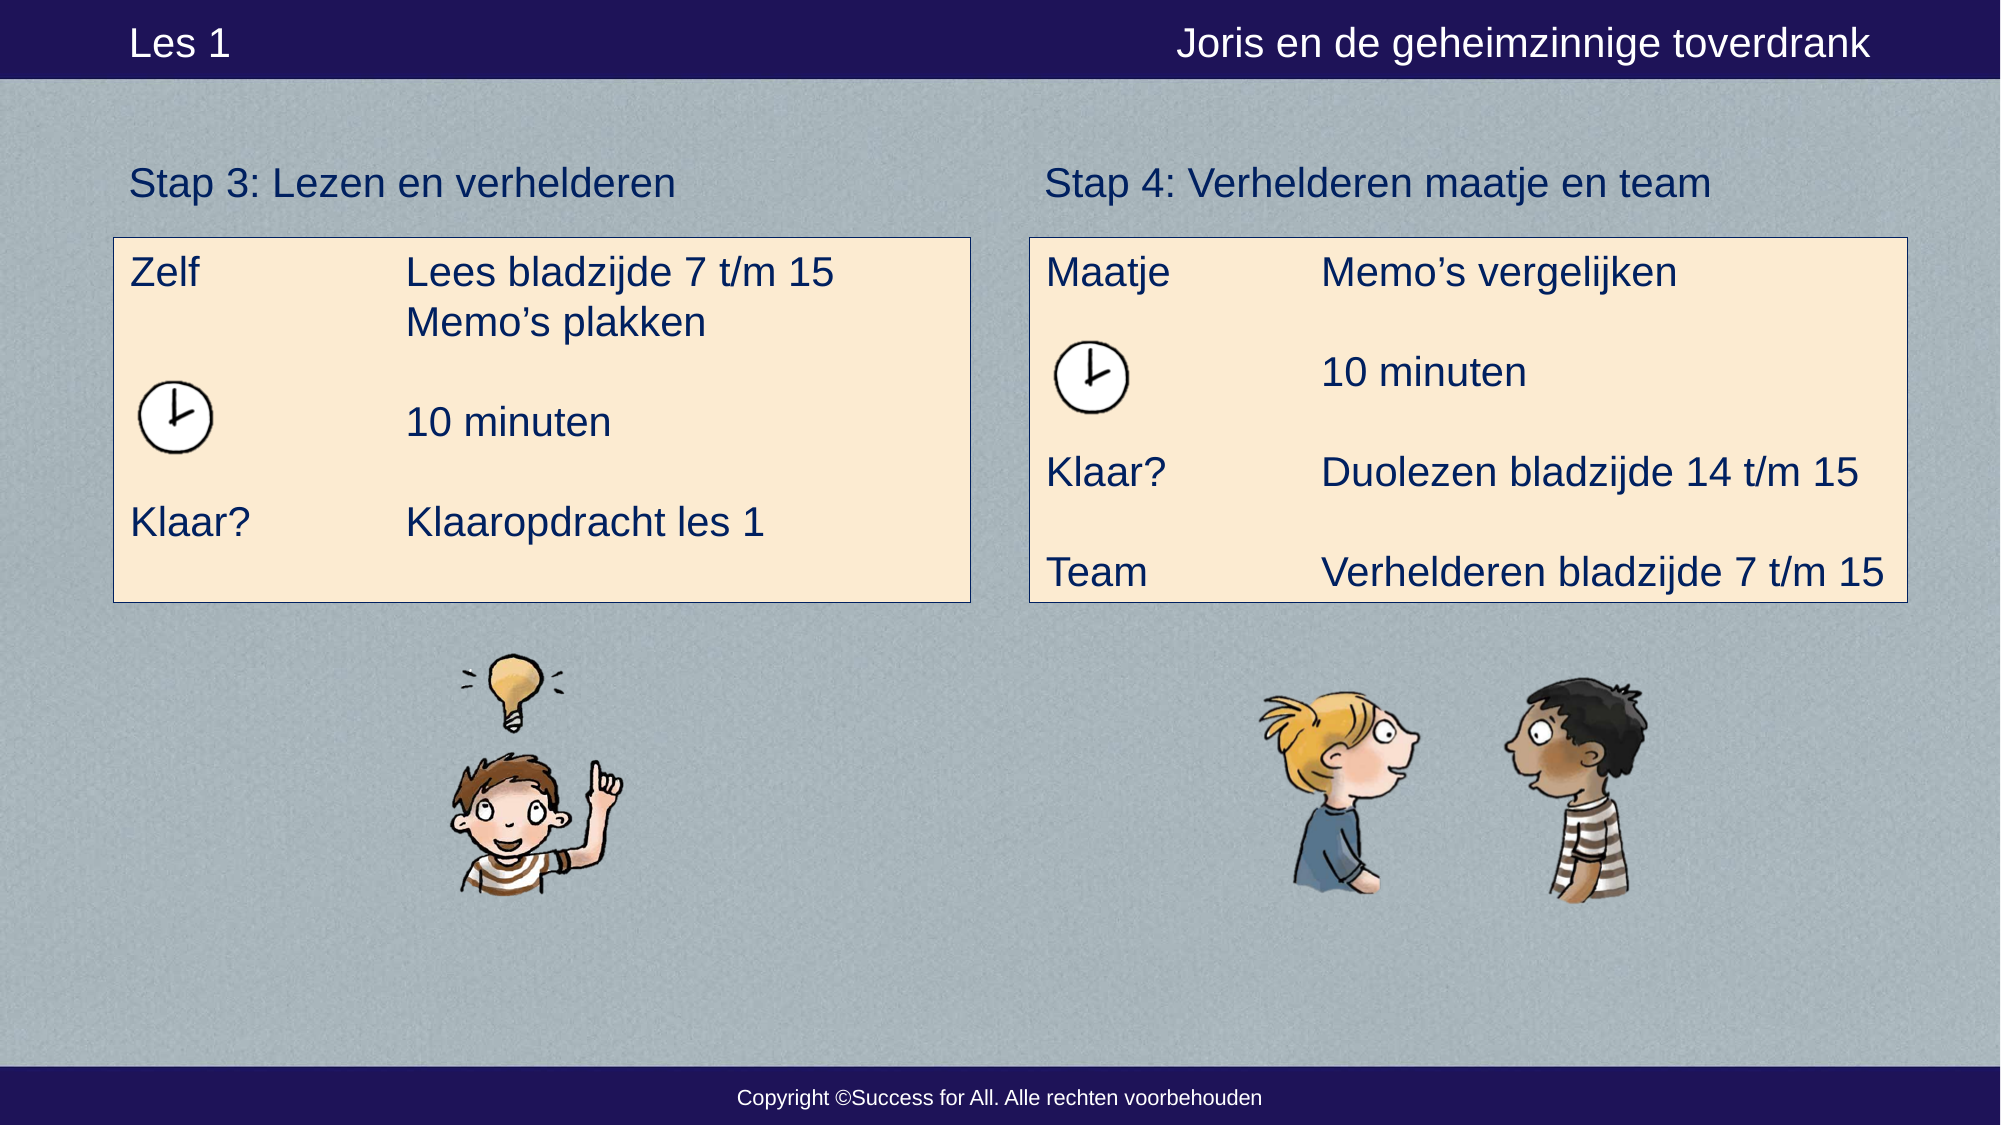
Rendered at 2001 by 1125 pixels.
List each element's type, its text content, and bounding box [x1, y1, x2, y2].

text_box Copyright ©Success for All. Alle rechten voorbehouden [0, 1076, 2000, 1125]
text_box Stap 3: Lezen en verhelderen [114, 148, 907, 214]
text_box Stap 4: Verhelderen maatje en team [1029, 148, 1822, 214]
text_box Zelf Lees bladzijde 7 t/m 15 Memo’s plakken 10 minuten Klaar? Klaaropdracht les 1 [113, 237, 971, 603]
text_box Maatje Memo’s vergelijken 10 minuten Klaar? Duolezen bladzijde 14 t/m 15 Team Verhelderen bladzijde 7 t/m 15 [1029, 237, 1908, 603]
text_box Les 1 [114, 8, 354, 73]
text_box Joris en de geheimzinnige toverdrank [999, 8, 1886, 73]
picture [0, 0, 2001, 1125]
